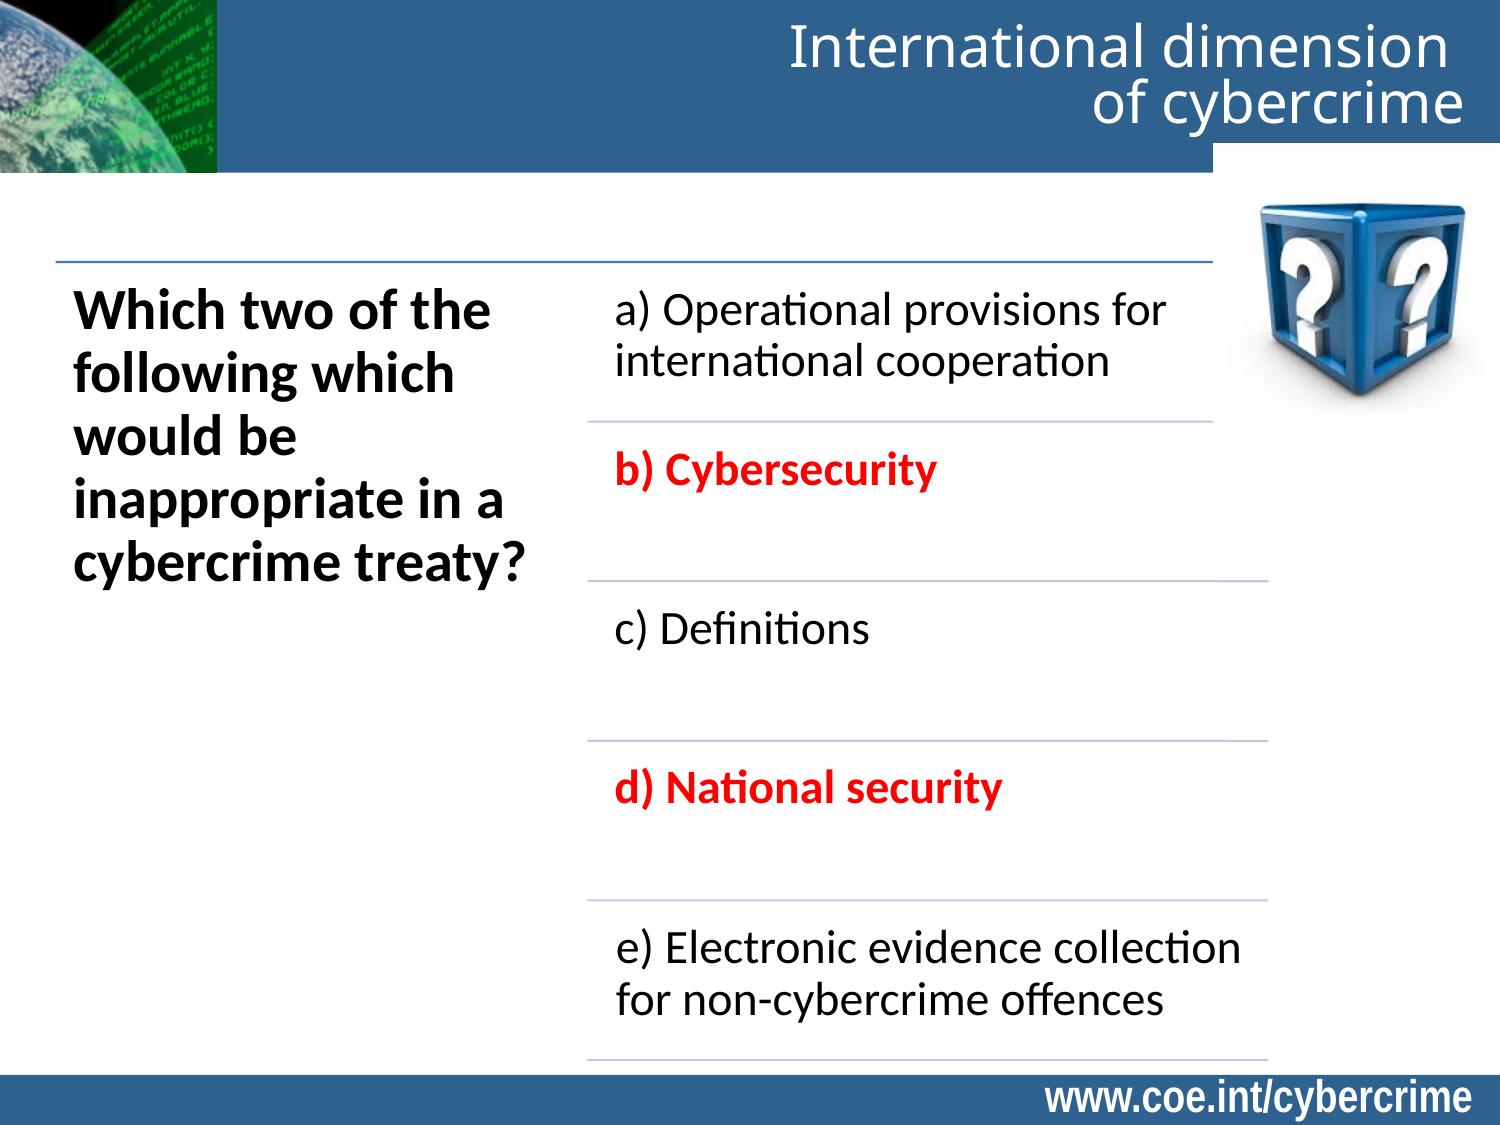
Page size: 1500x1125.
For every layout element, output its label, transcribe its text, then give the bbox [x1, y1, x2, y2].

text_box International dimension of cybercrime [515, 15, 1480, 143]
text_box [55, 261, 1270, 1069]
picture [0, 1, 217, 173]
text_box [0, 1074, 1030, 1125]
picture [1213, 143, 1500, 434]
text_box www.coe.int/cybercrime [1030, 1059, 1500, 1125]
